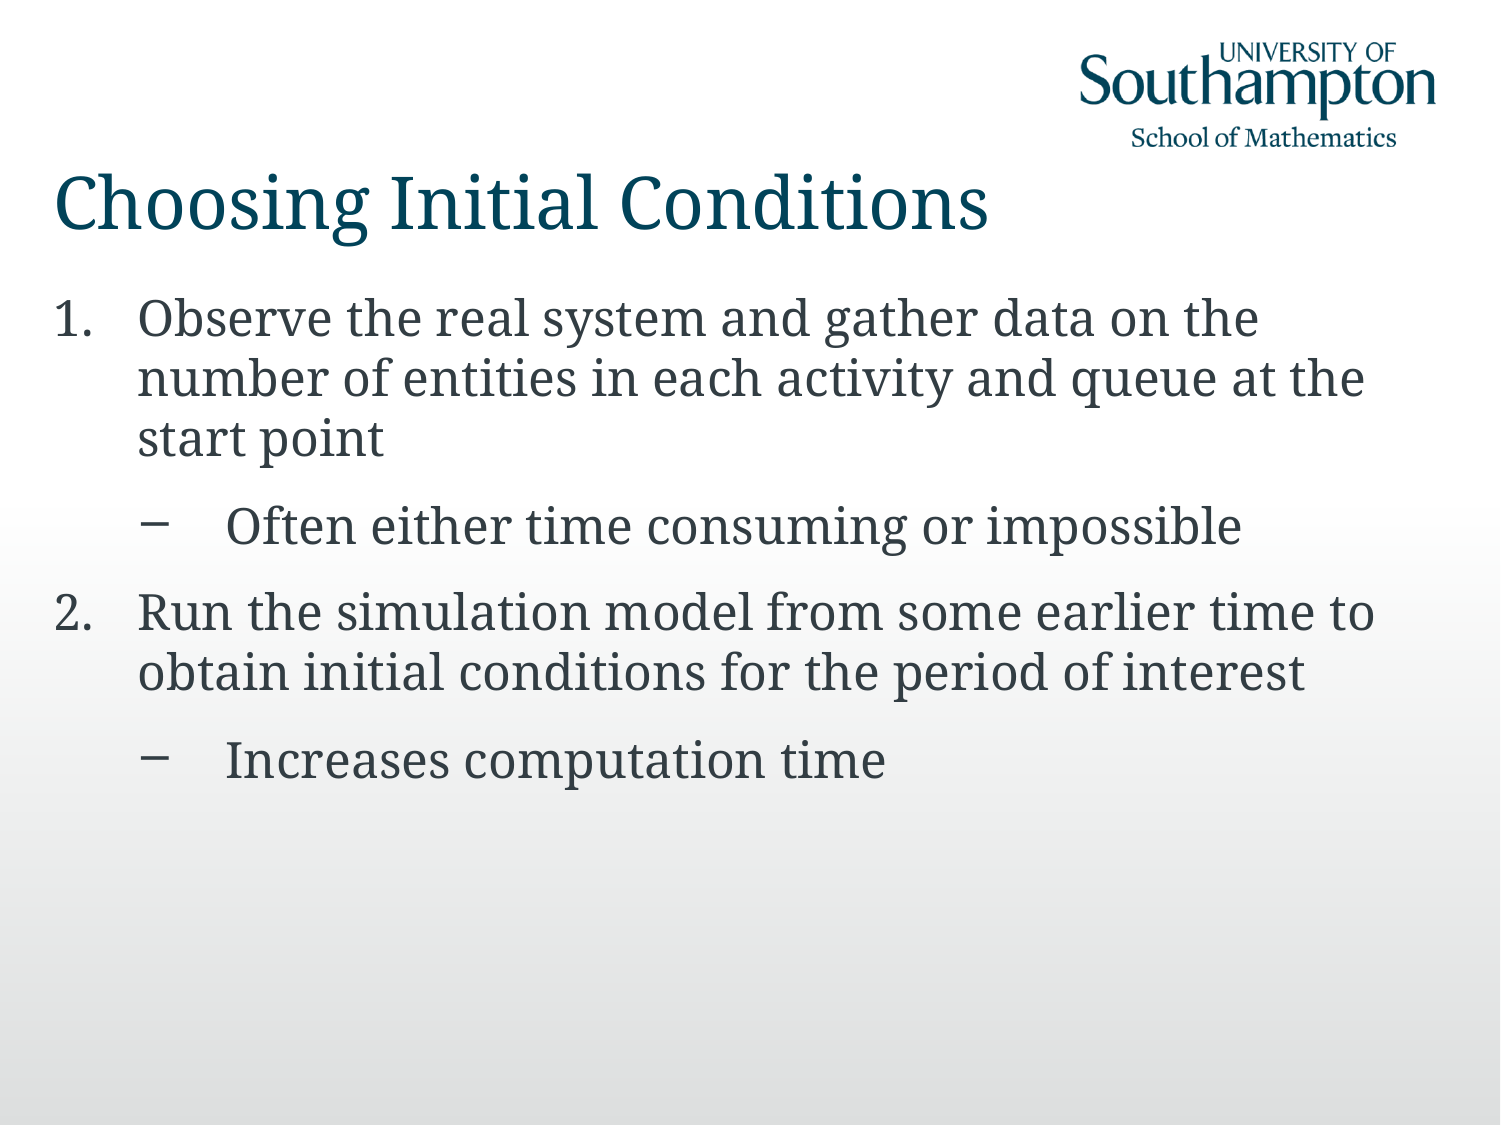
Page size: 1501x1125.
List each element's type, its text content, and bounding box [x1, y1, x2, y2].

title Choosing Initial Conditions [53, 148, 1448, 256]
list Observe the real system and gather data on the number of entities in each activity and queue at the start point Often either time consuming or impossible Run the simulation model from some earlier time to obtain initial conditions for the period of interest Increases computation time [53, 278, 1448, 954]
picture [1080, 42, 1436, 147]
picture [1296, 42, 1301, 51]
